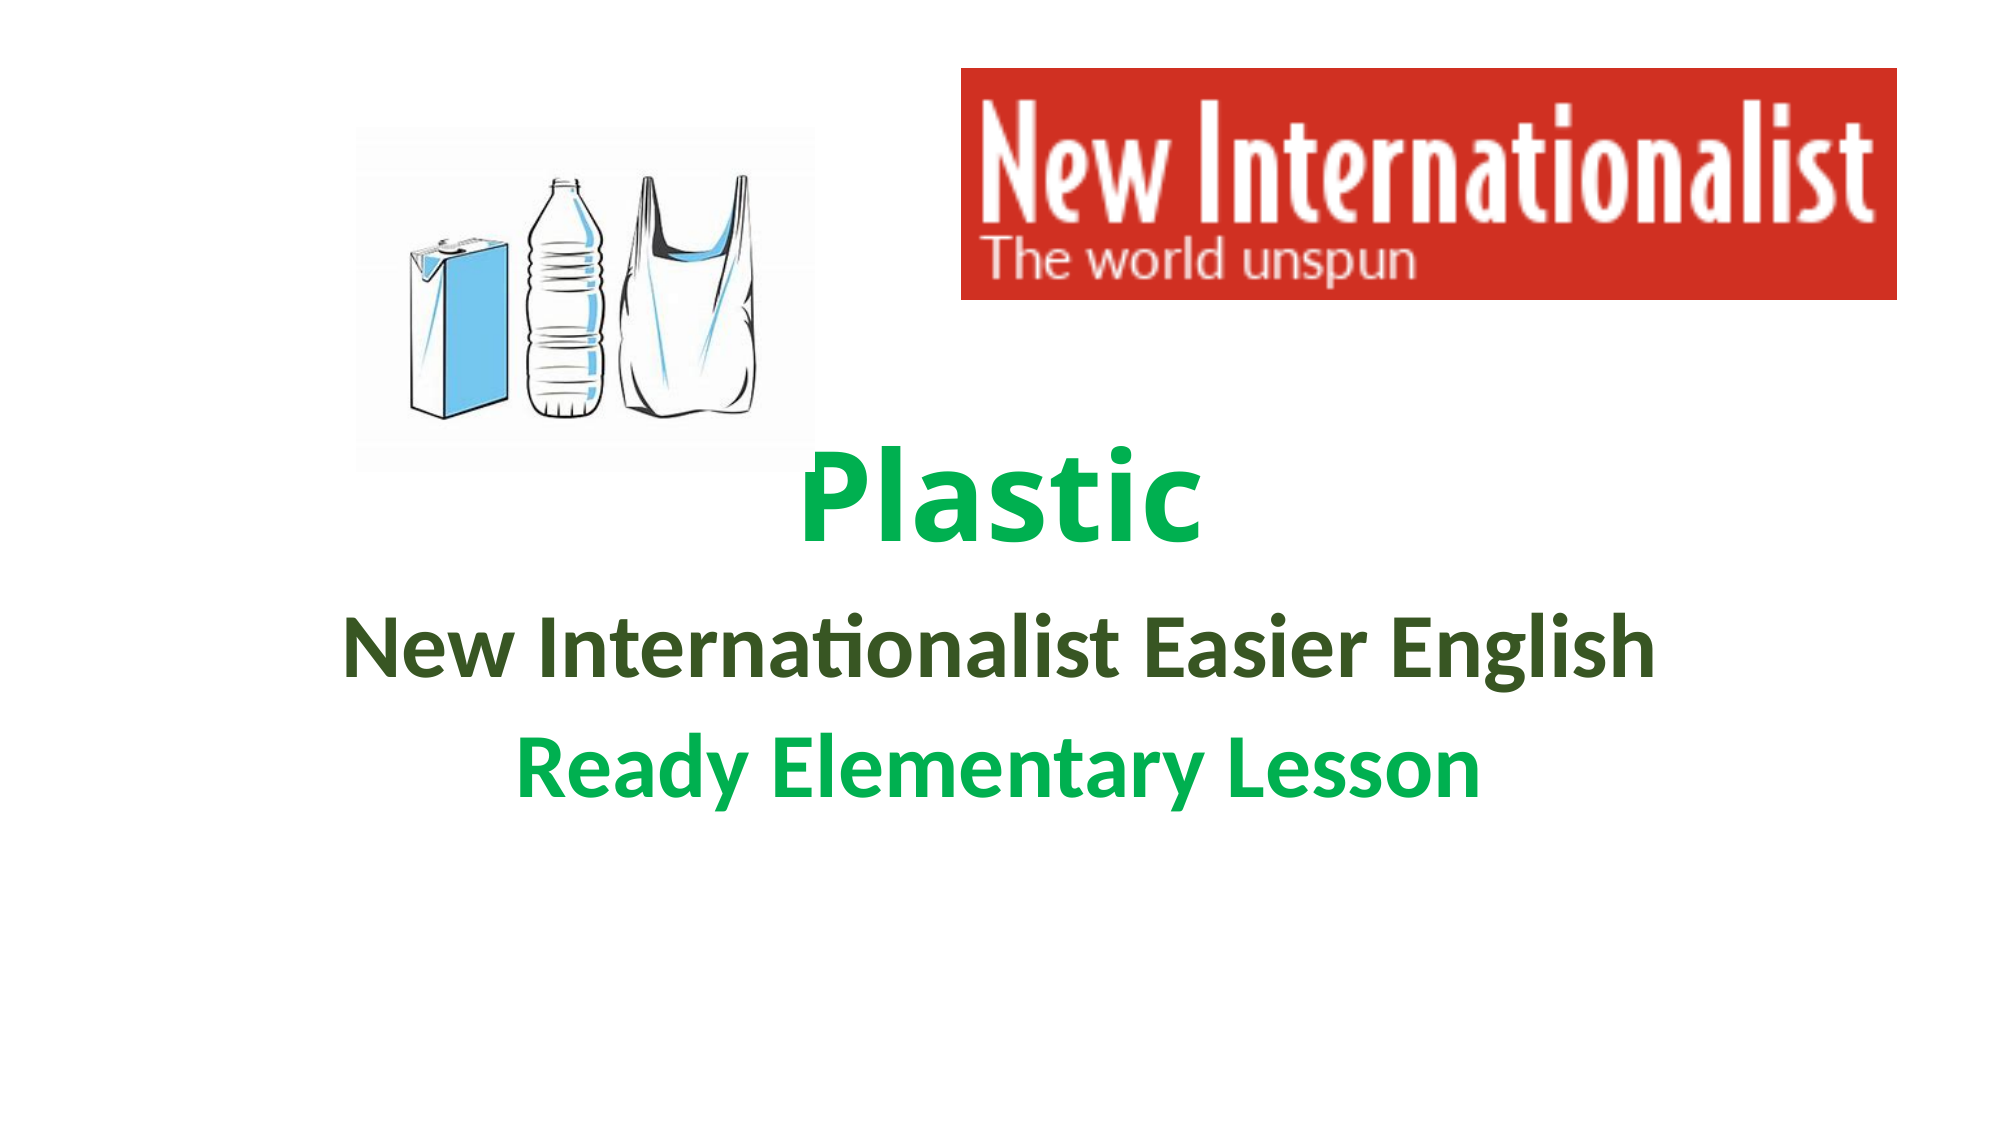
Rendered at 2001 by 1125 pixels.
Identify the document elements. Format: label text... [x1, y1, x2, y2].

picture [960, 68, 1897, 300]
title Plastic [249, 184, 1750, 576]
picture [356, 127, 815, 472]
subtitle New Internationalist Easier English Ready Elementary Lesson [249, 590, 1750, 863]
